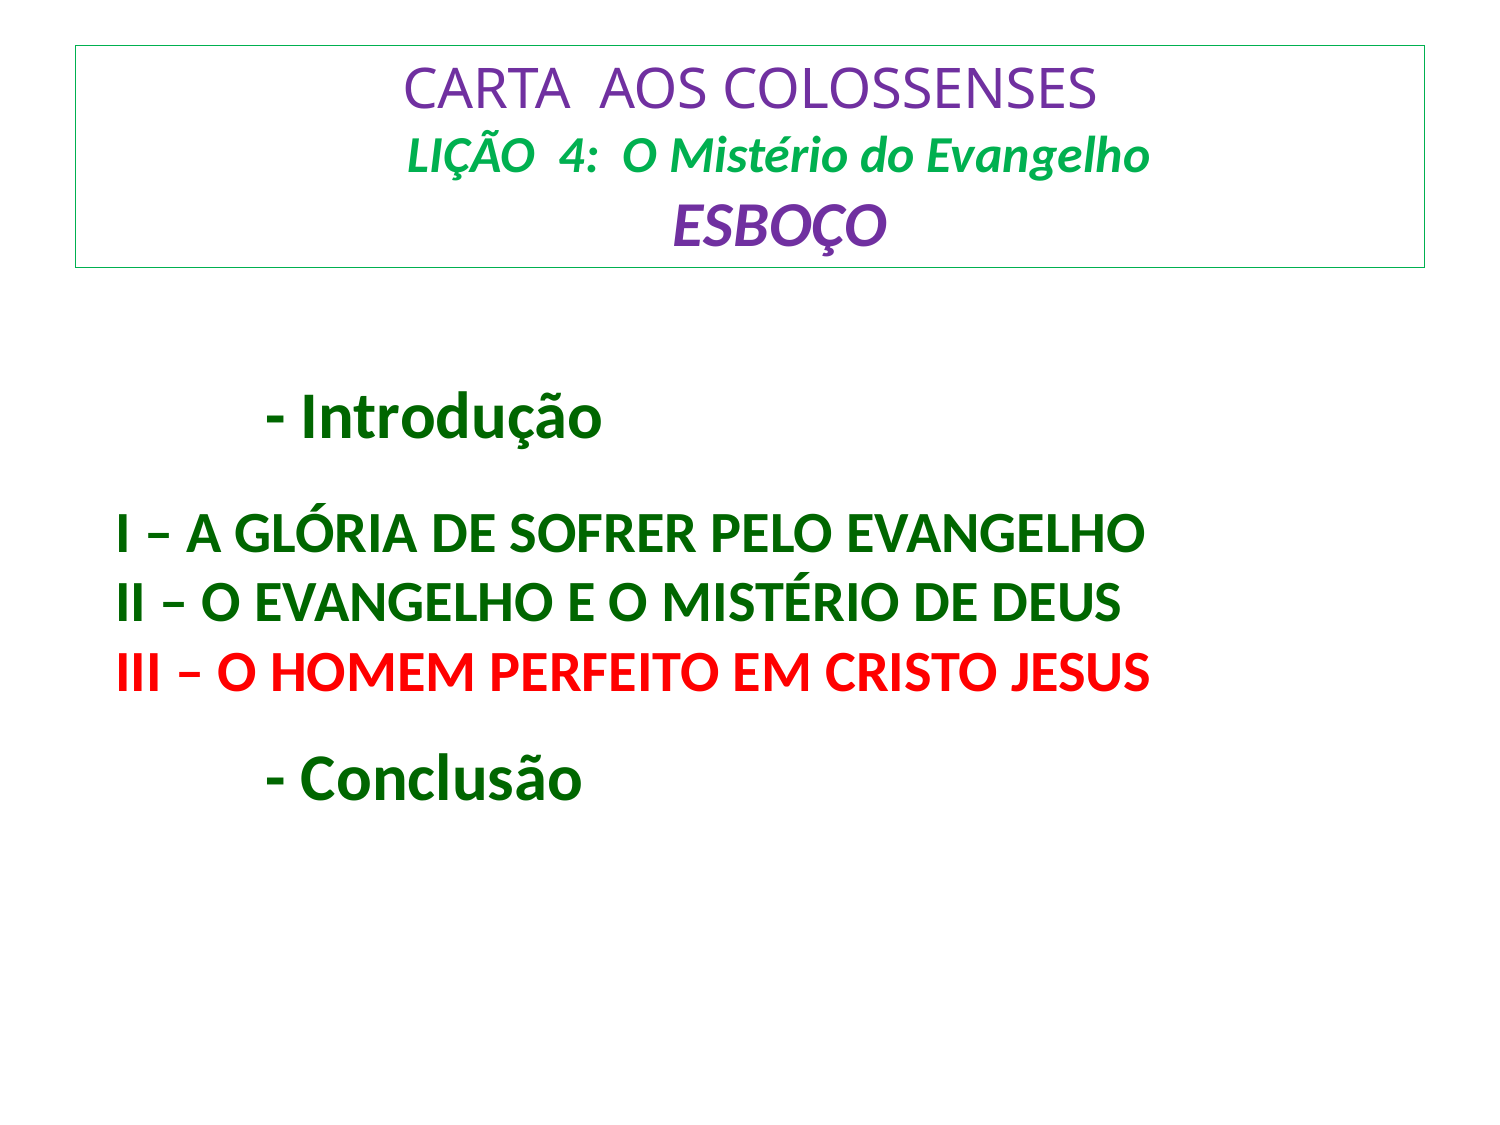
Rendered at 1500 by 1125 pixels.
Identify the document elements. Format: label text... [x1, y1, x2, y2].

title CARTA AOS COLOSSENSES LIÇÃO 4: O Mistério do Evangelho ESBOÇO [75, 45, 1425, 268]
list - Introdução I – A GLÓRIA DE SOFRER PELO EVANGELHO II – O EVANGELHO E O MISTÉRIO DE DEUS III – O HOMEM PERFEITO EM CRISTO JESUS - Conclusão [100, 314, 1424, 975]
